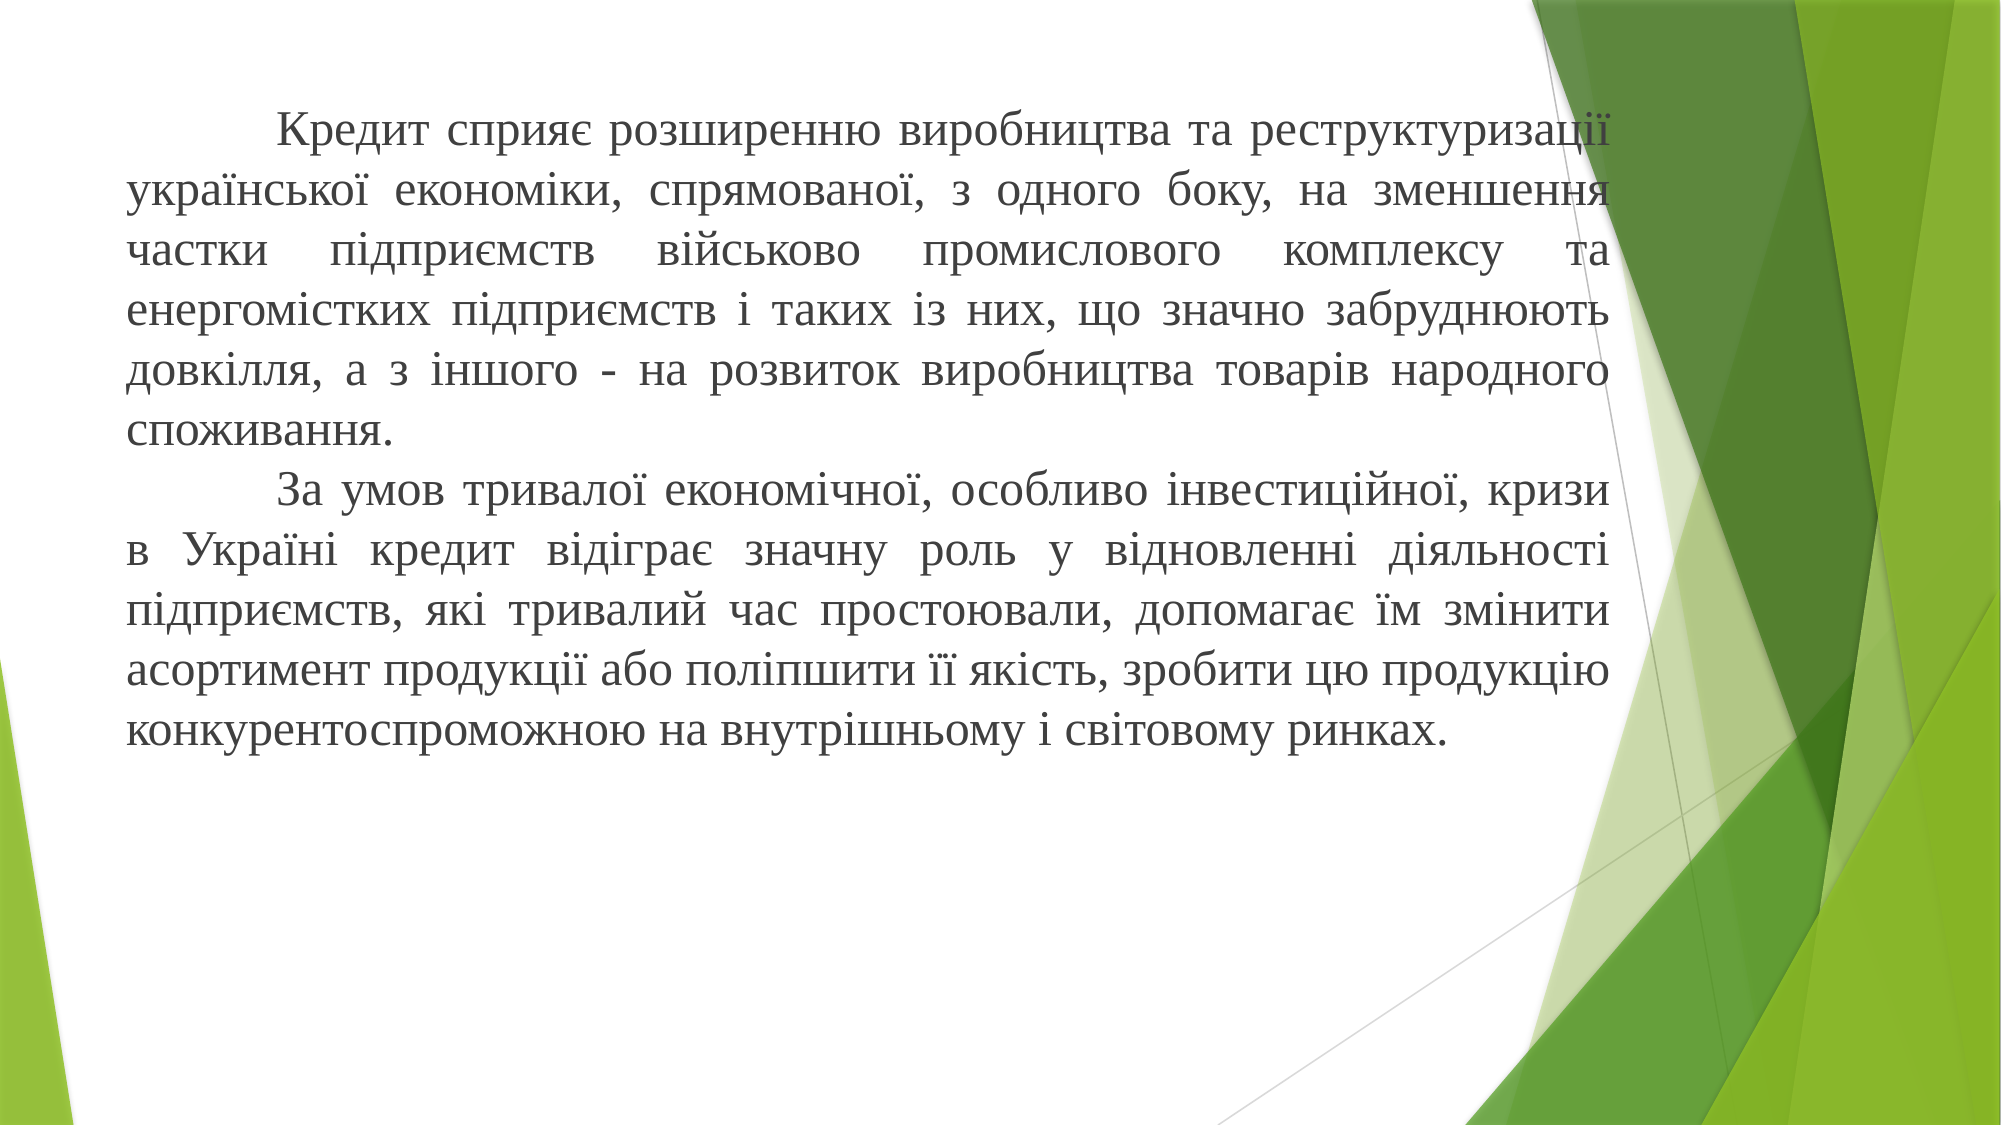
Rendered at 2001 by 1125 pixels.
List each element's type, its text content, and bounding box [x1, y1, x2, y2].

list Кредит сприяє розширенню виробництва та реструктуризації української економіки, спрямованої, з одного боку, на зменшення частки підприємств військово промислового комплексу та енергомістких підприємств і таких із них, що значно забруднюють довкілля, а з іншого - на розвиток виробництва товарів народного споживання. За умов тривалої економічної, особливо інвестиційної, кризи в Україні кредит відіграє значну роль у відновленні діяльності підприємств, які тривалий час простоювали, допомагає їм змінити асортимент продукції або поліпшити її якість, зробити цю продукцію конкурентоспроможною на внутрішньому і світовому ринках. [111, 87, 1627, 1016]
